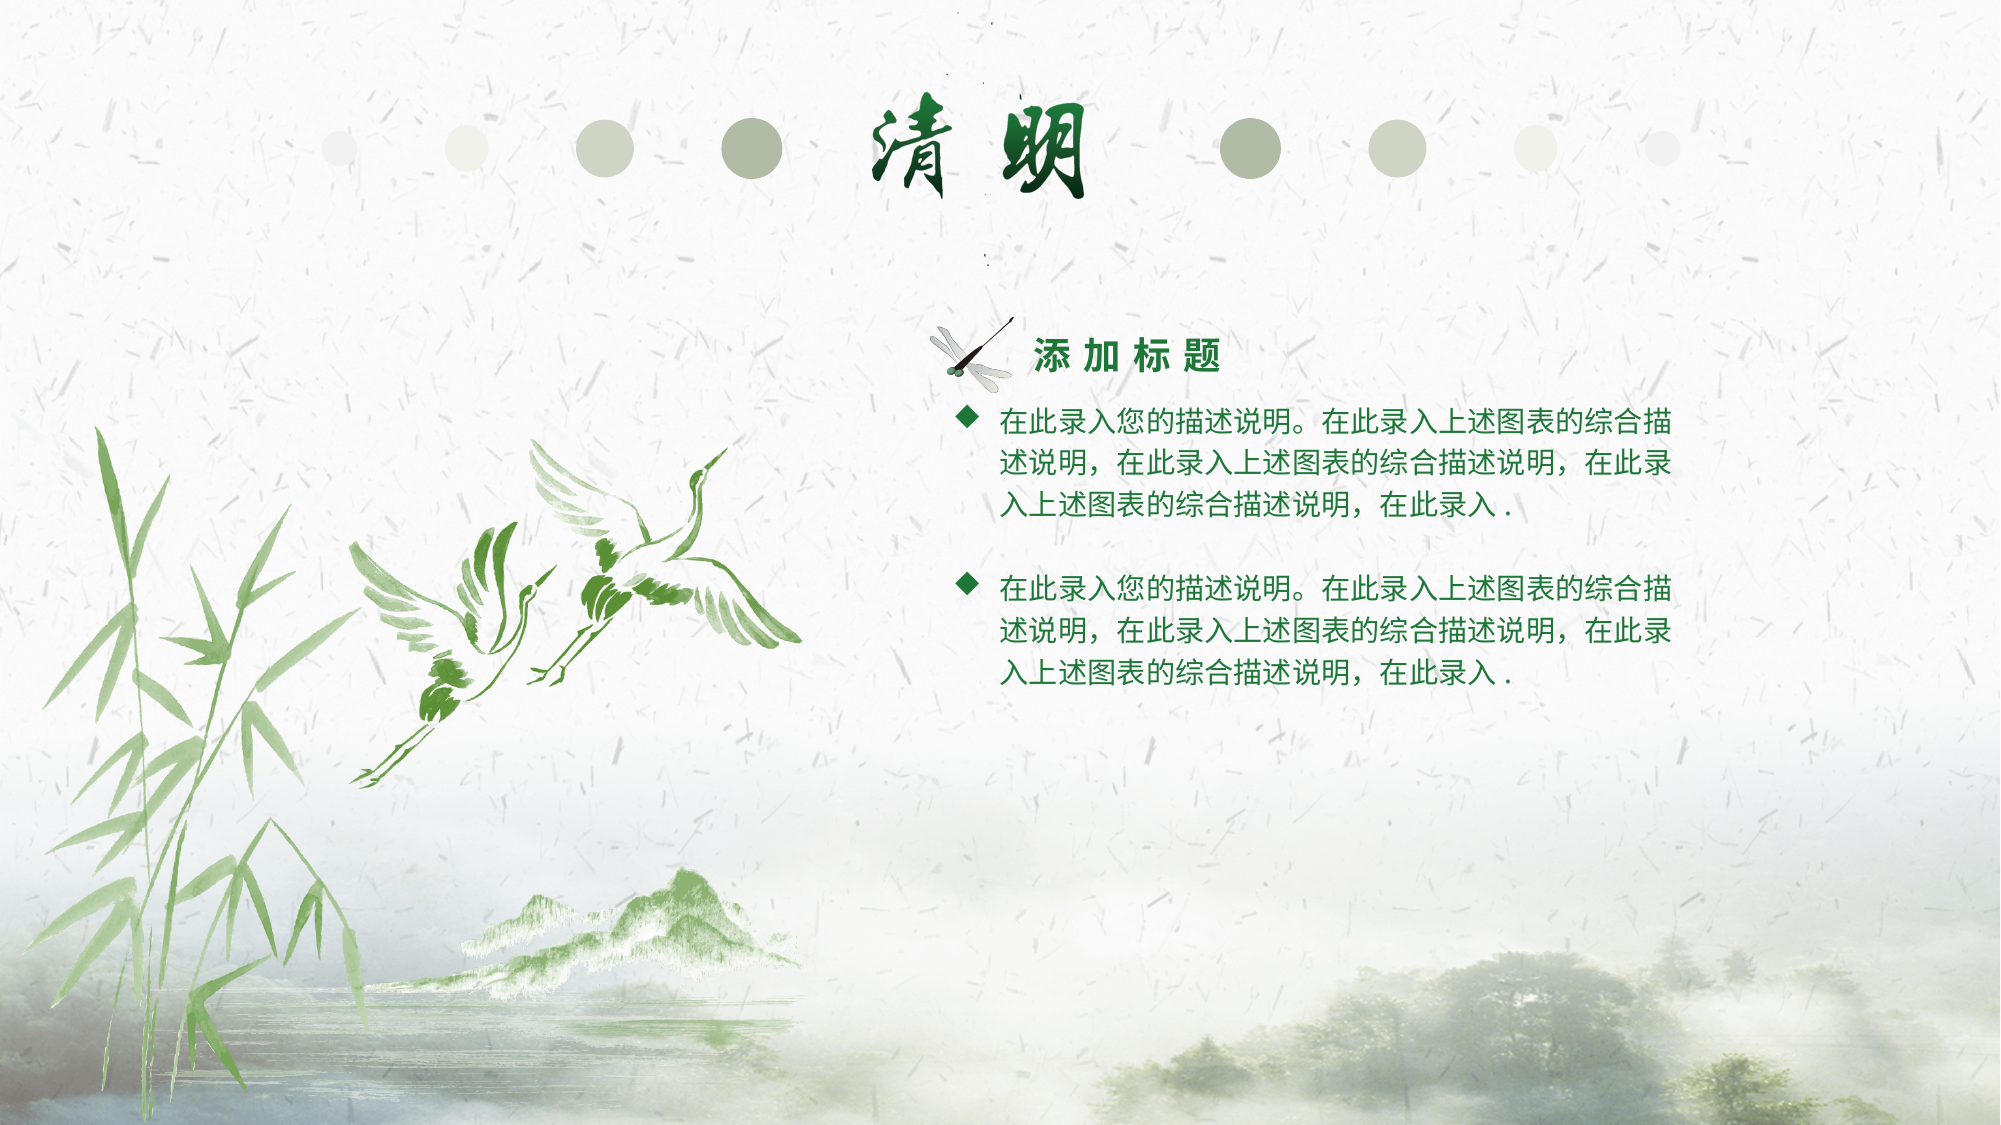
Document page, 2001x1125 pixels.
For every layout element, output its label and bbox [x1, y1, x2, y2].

text_box [930, 317, 1689, 749]
picture [0, 0, 2001, 1125]
